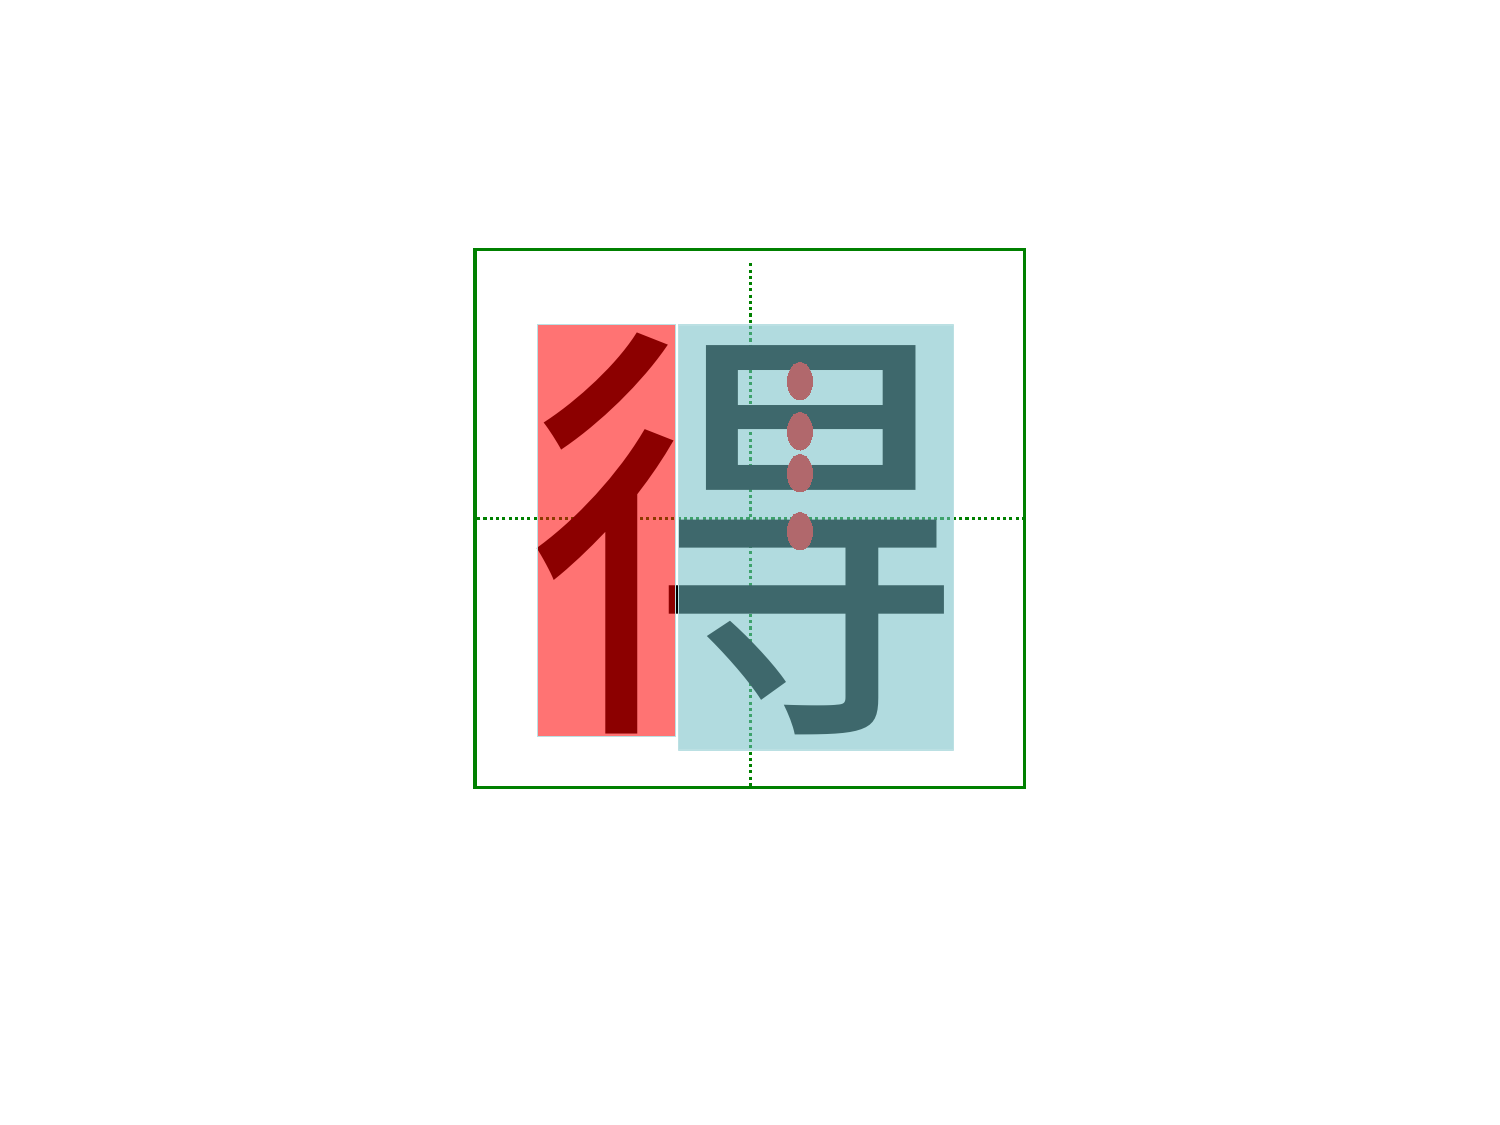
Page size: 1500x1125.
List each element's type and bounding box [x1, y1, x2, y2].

text_box [474, 249, 1026, 788]
text_box [537, 324, 954, 751]
